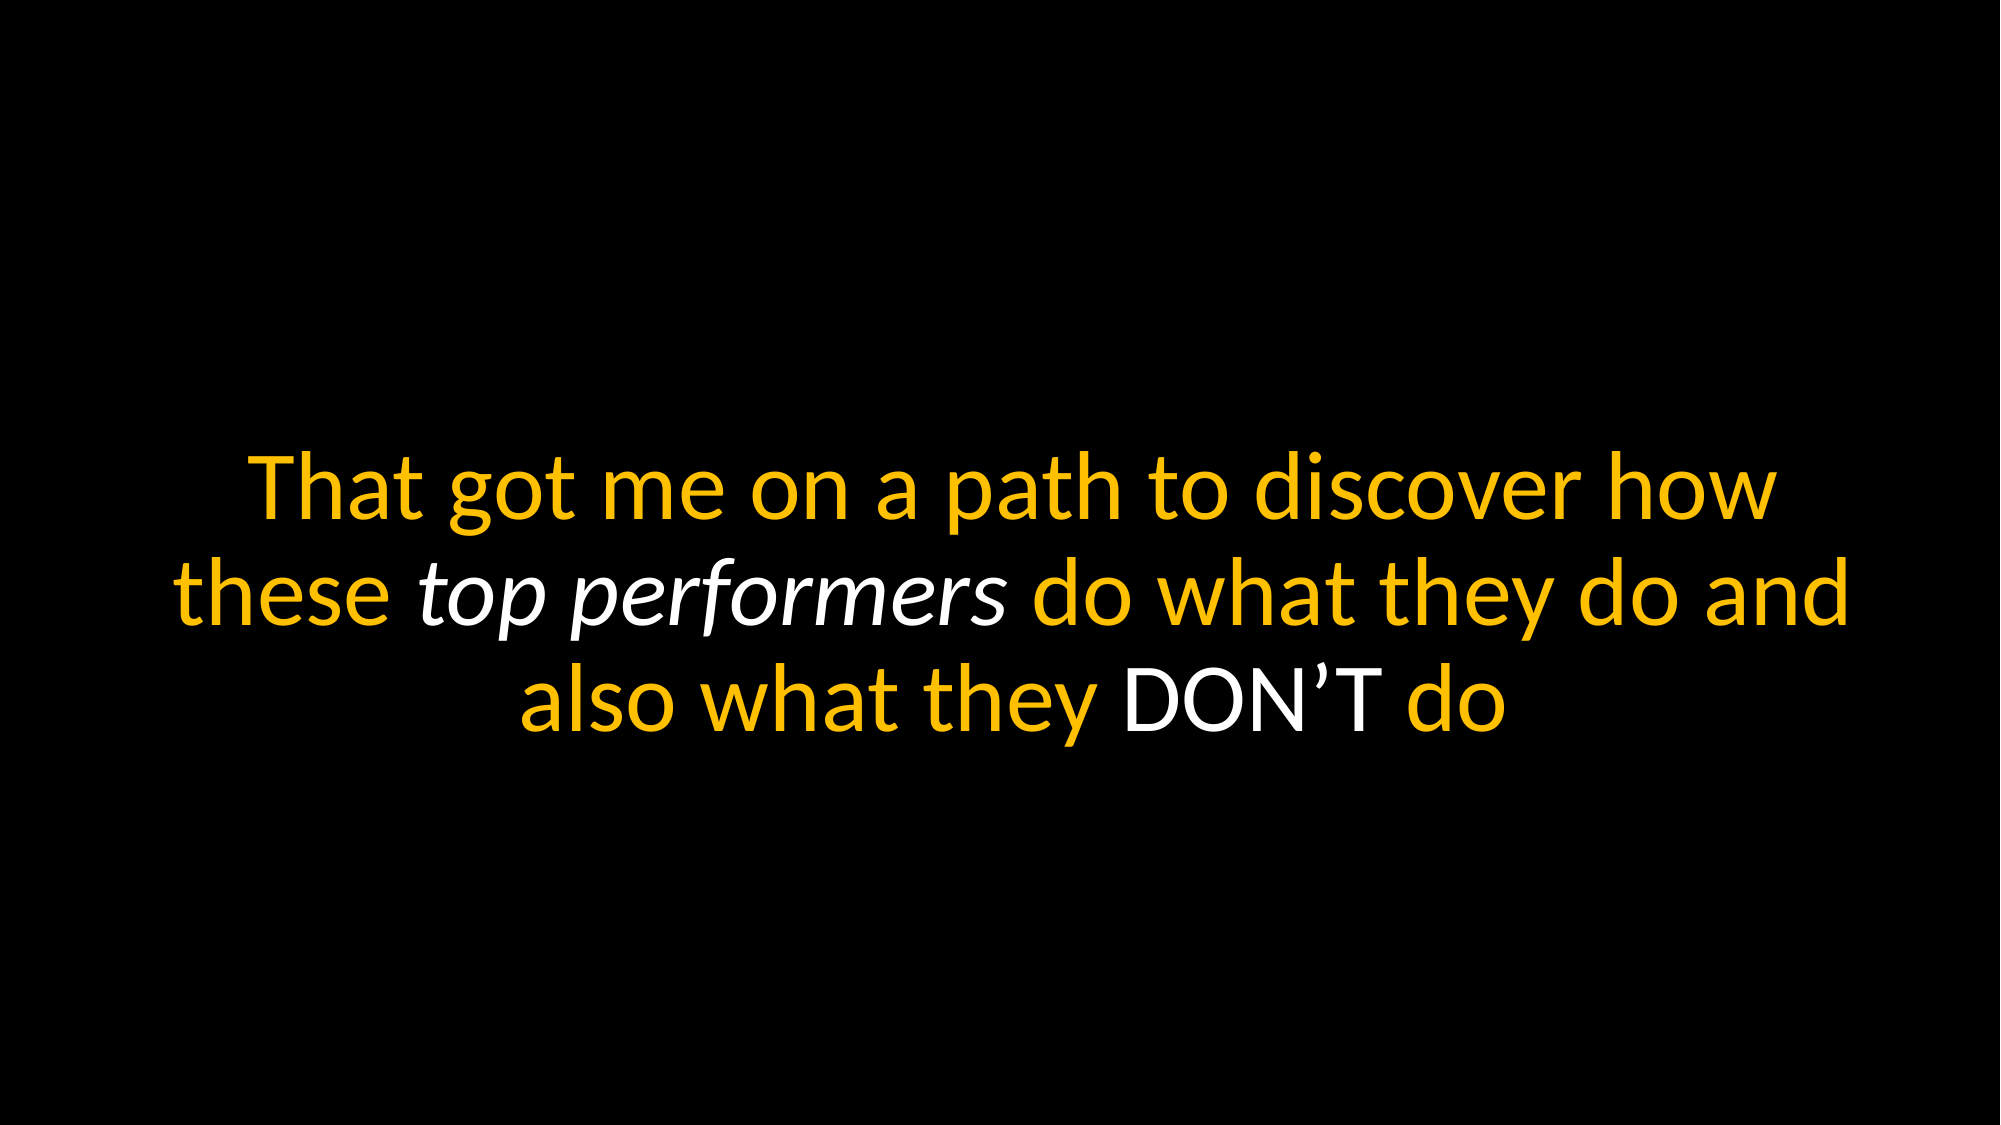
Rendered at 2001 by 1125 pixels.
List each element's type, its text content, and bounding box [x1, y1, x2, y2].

list That got me on a path to discover how these top performers do what they do and also what they DON’T do [151, 427, 1876, 1004]
